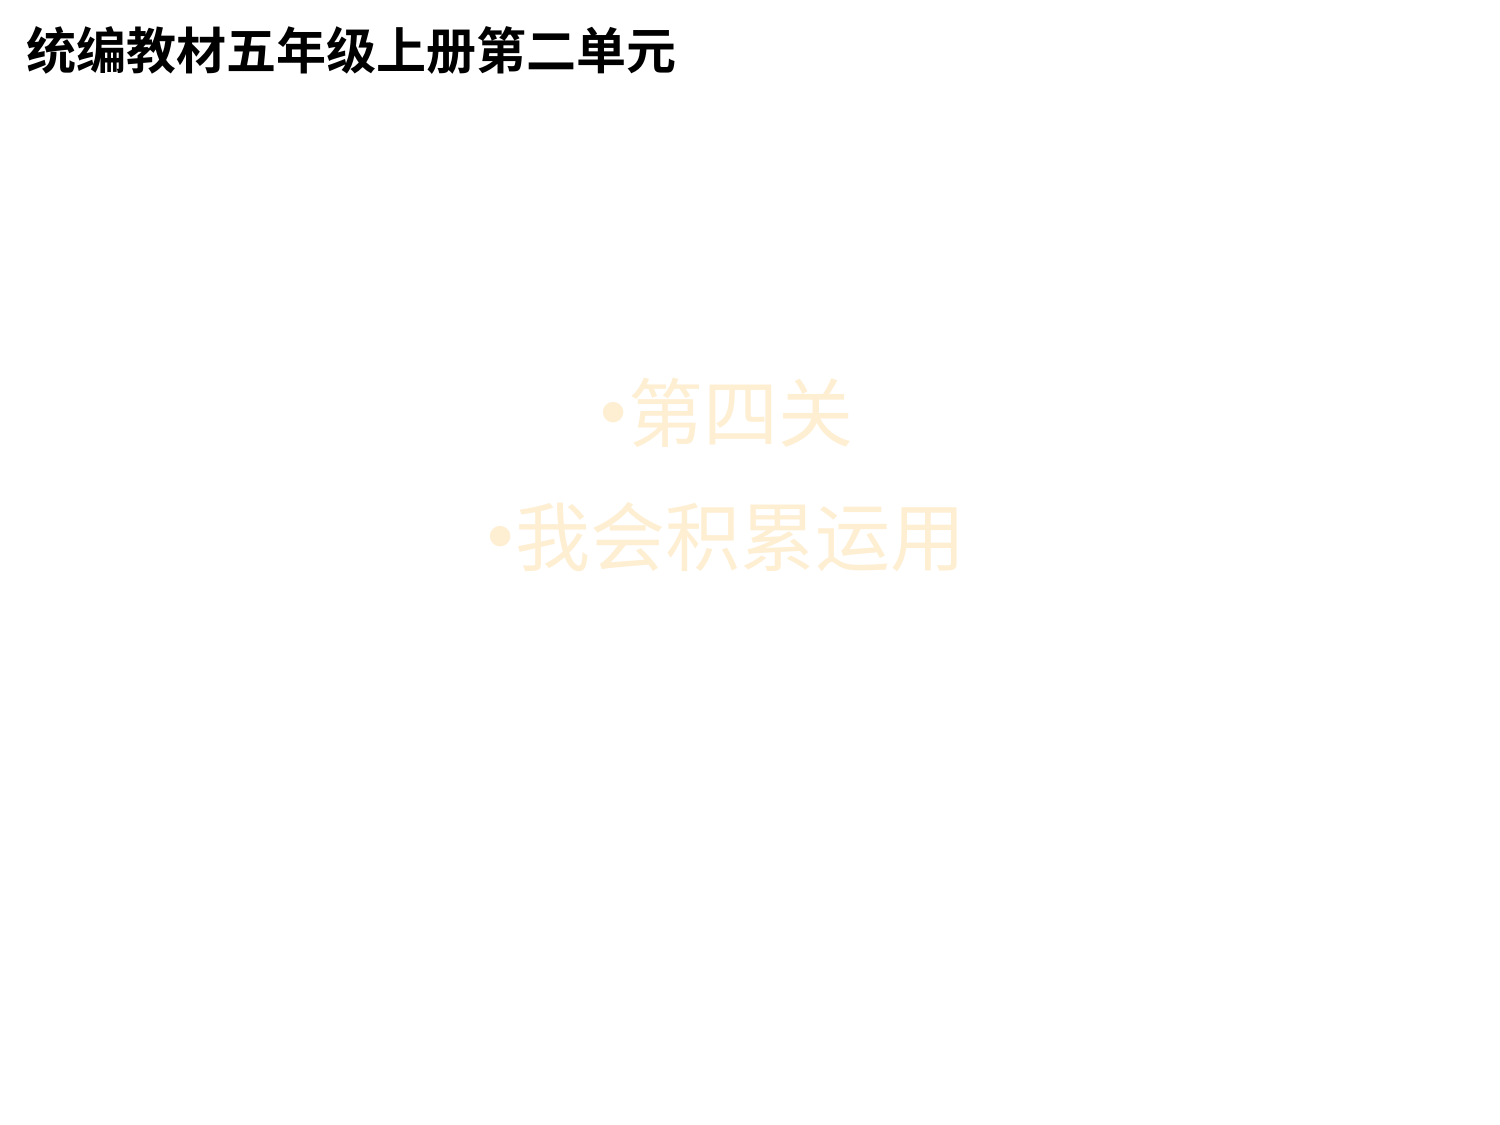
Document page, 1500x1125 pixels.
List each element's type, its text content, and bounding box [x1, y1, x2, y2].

list 第四关 我会积累运用 [79, 341, 1374, 580]
text_box 统编教材五年级上册第二单元 [11, 11, 692, 87]
